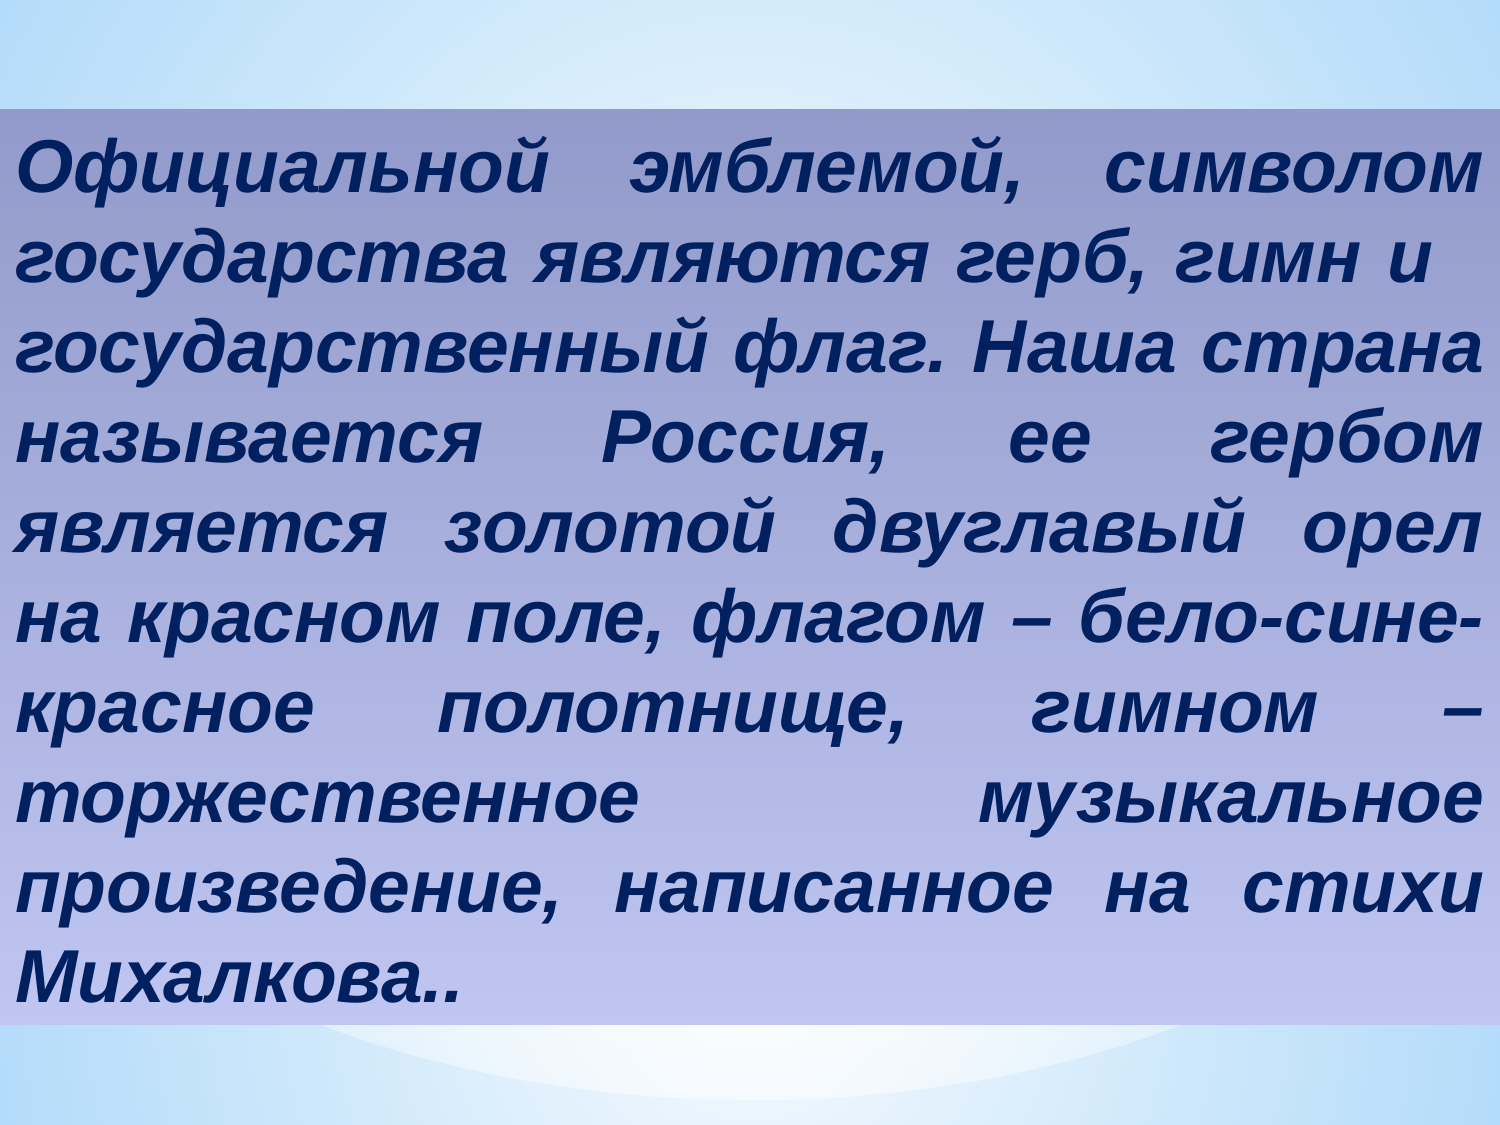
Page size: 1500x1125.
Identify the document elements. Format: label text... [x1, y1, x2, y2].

text_box Официальной эмблемой, символом государства являются герб, гимн и государственный флаг. Наша страна называется Россия, ее гербом является золотой двуглавый орел на красном поле, флагом – бело-сине-красное полотнище, гимном – торжественное музыкальное произведение, написанное на стихи Михалкова.. [0, 109, 1500, 1025]
